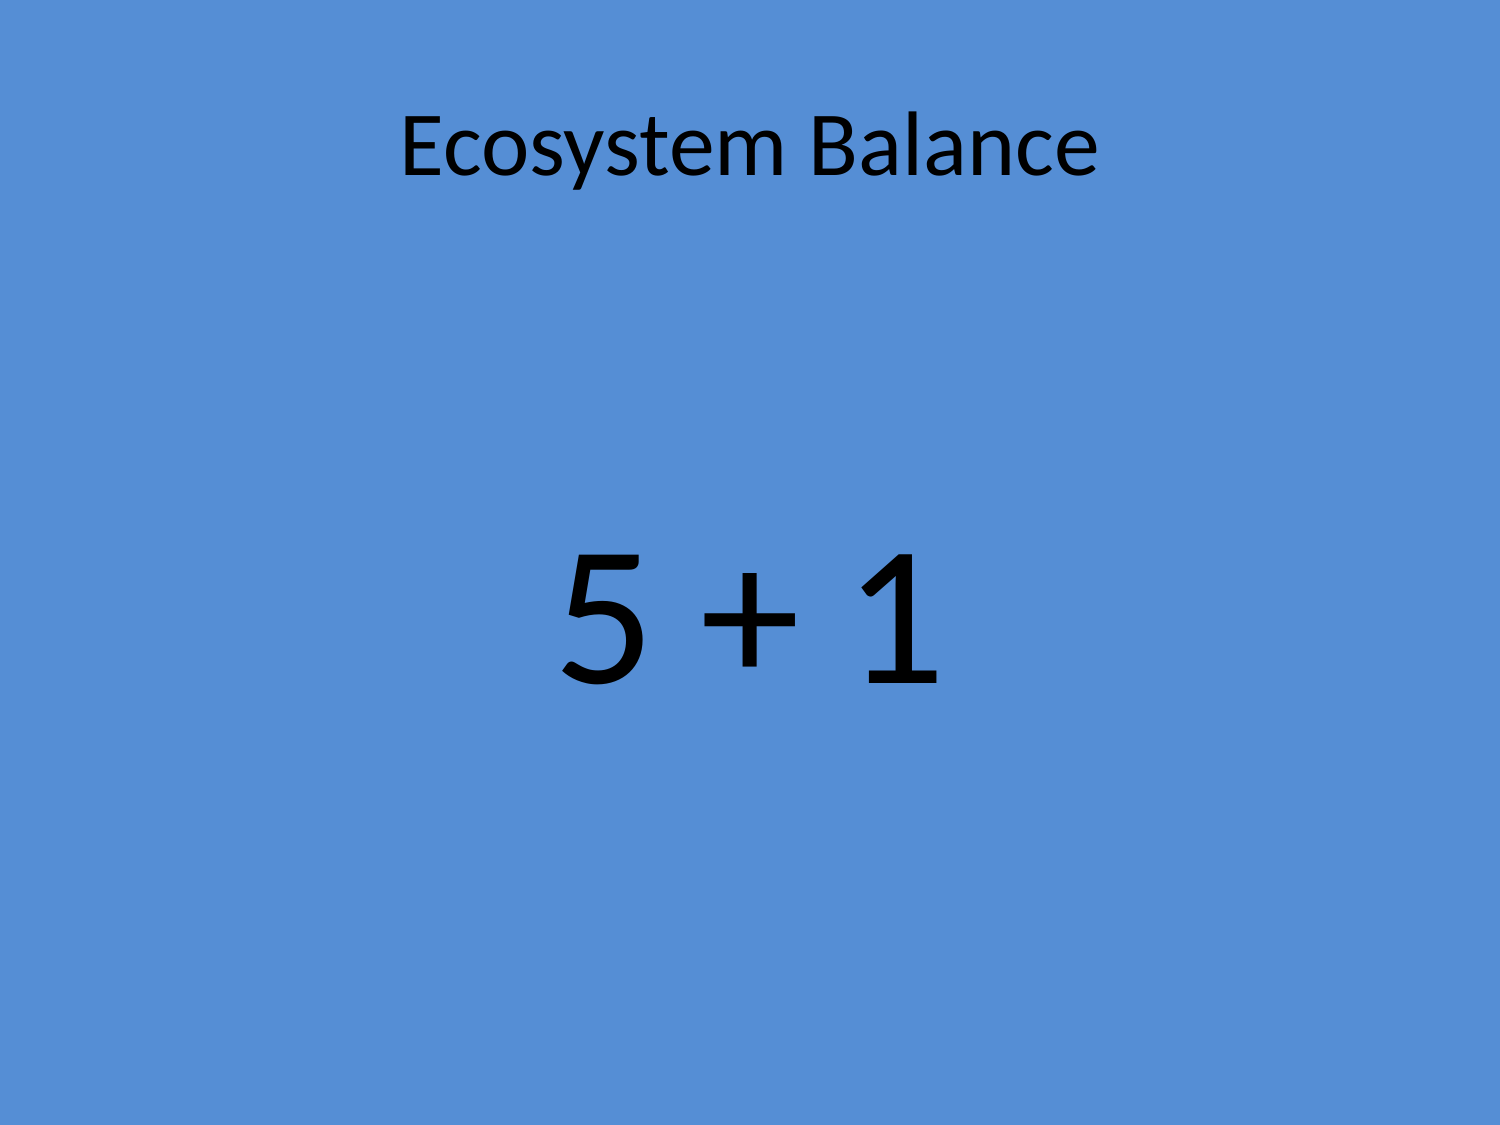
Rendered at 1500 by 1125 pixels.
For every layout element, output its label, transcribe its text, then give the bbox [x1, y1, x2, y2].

title Ecosystem Balance [75, 45, 1425, 233]
list 5 + 1 [75, 262, 1425, 1005]
